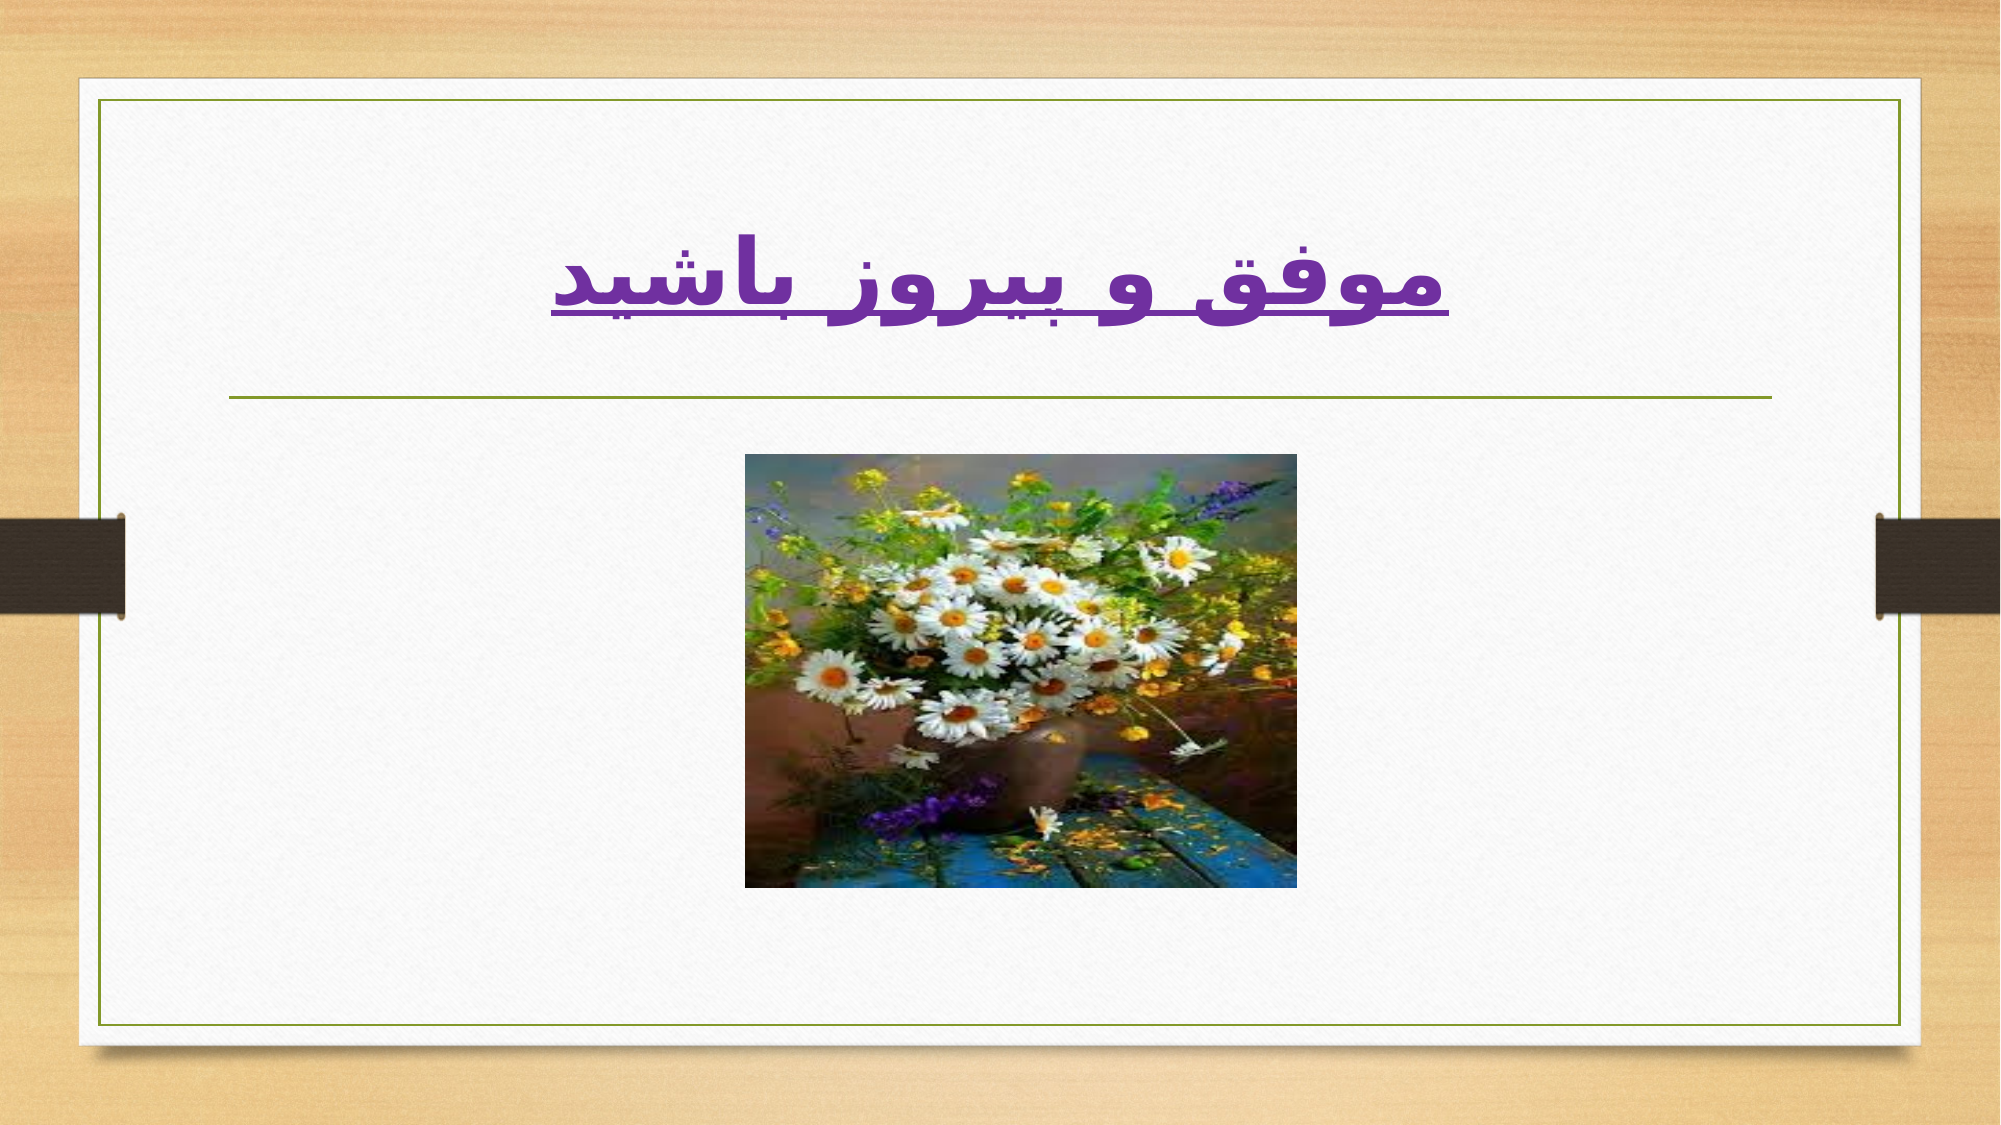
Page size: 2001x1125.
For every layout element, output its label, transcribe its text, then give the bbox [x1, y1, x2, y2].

picture [0, 0, 2001, 1125]
title موفق و پیروز باشید [212, 161, 1788, 375]
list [745, 453, 1297, 888]
